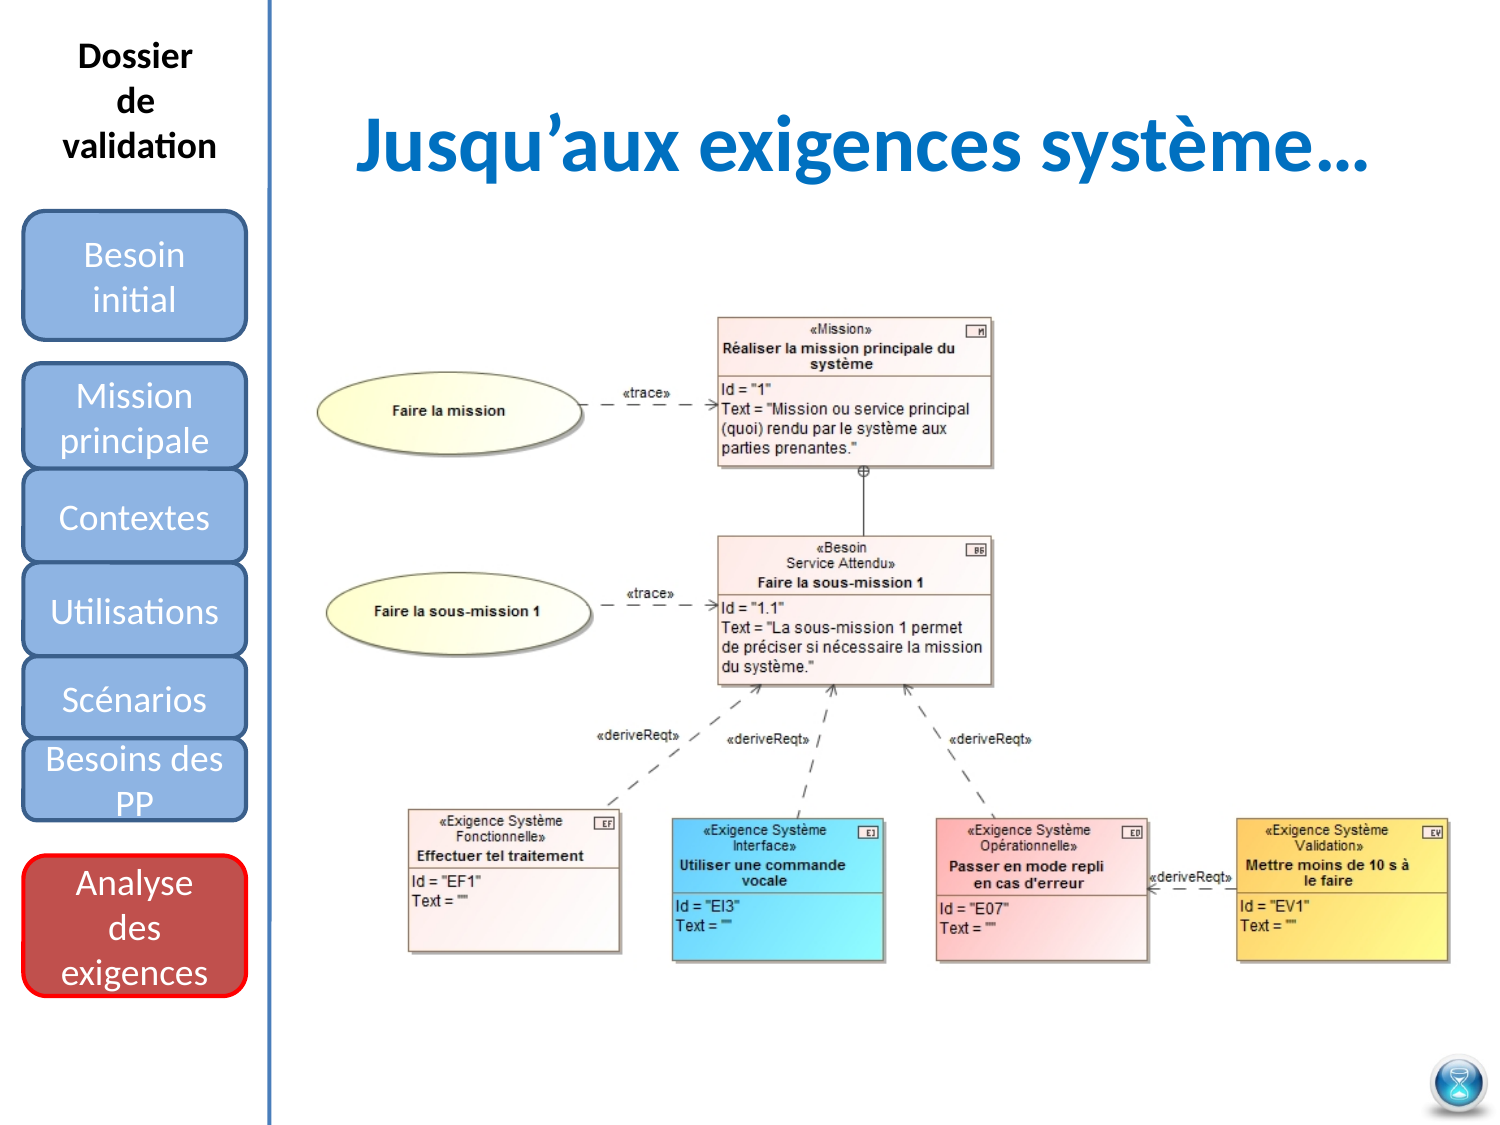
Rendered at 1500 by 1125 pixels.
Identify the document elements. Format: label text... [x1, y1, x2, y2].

title Jusqu’aux exigences système… [304, 45, 1425, 233]
text_box Analyse des exigences [21, 853, 249, 999]
text_box Besoins des PP [21, 736, 249, 823]
text_box Contextes [21, 466, 249, 560]
picture [304, 304, 1461, 973]
text_box Dossier de validation [47, 23, 233, 174]
text_box Utilisations [21, 572, 249, 656]
picture [1417, 1042, 1500, 1125]
text_box Besoin initial [21, 208, 249, 342]
text_box Scénarios [21, 654, 249, 738]
text_box Mission principale [21, 361, 249, 468]
